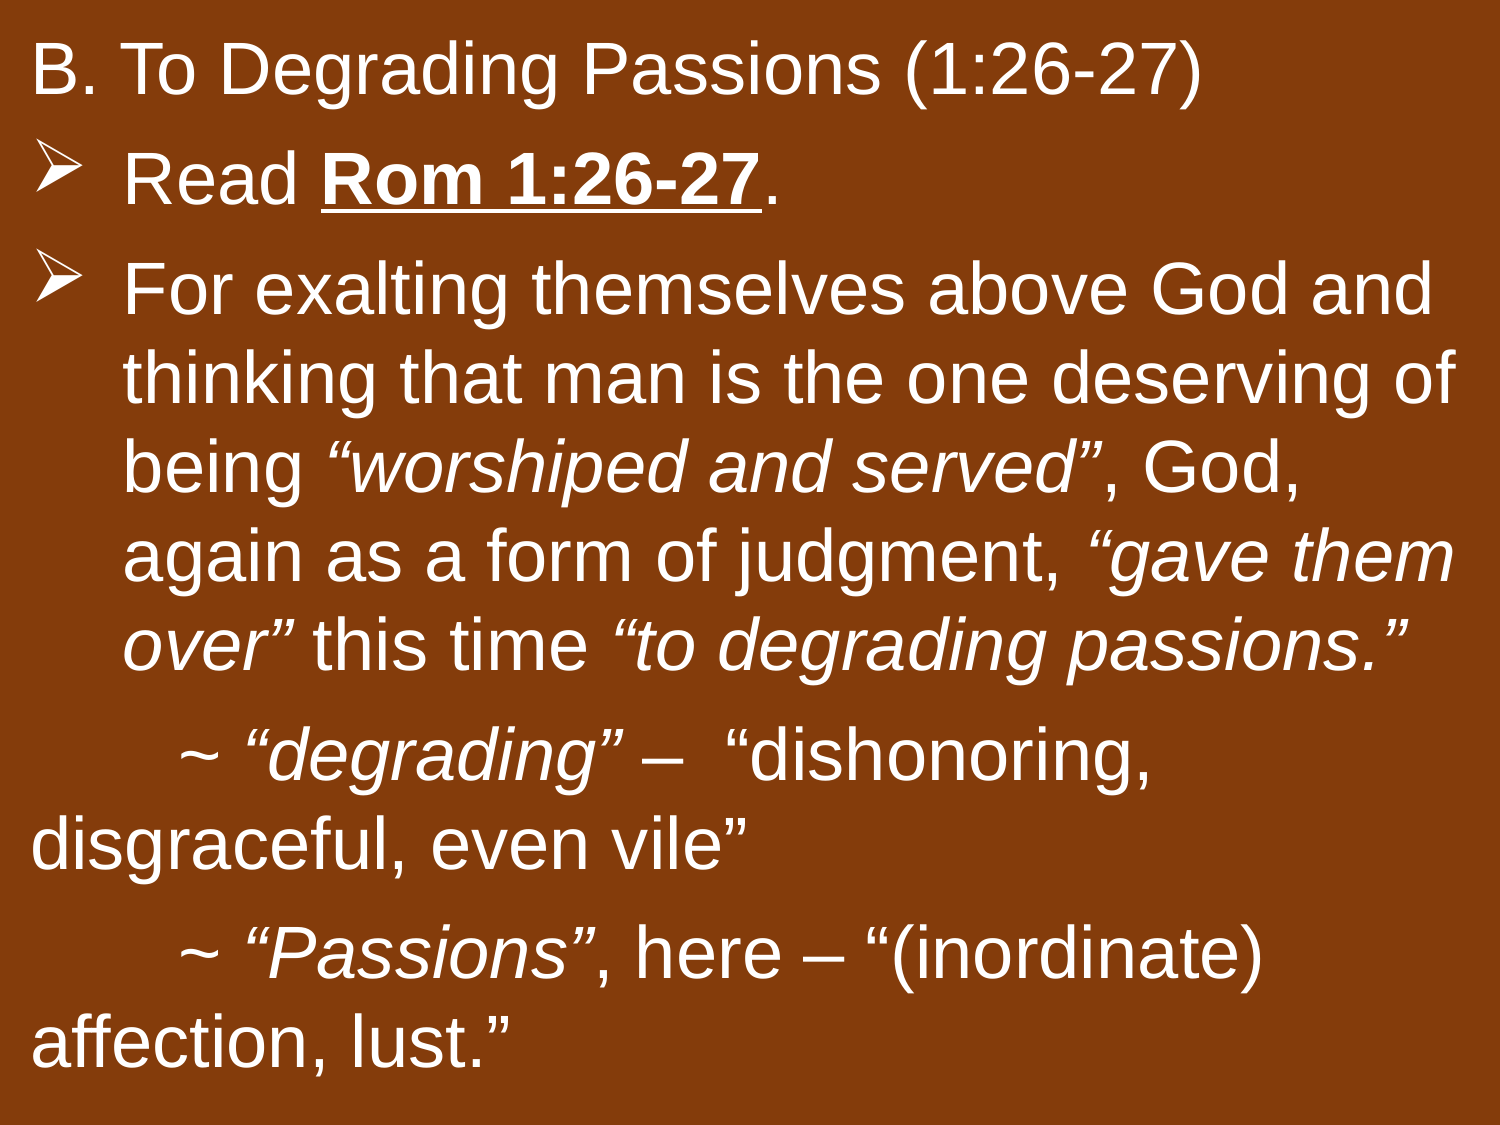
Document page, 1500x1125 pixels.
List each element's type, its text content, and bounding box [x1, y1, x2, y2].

subtitle B. To Degrading Passions (1:26-27) Read Rom 1:26-27. For exalting themselves above God and thinking that man is the one deserving of being “worshiped and served”, God, again as a form of judgment, “gave them over” this time “to degrading passions.” ~ “degrading” – “dishonoring, disgraceful, even vile” ~ “Passions”, here – “(inordinate) affection, lust.” [15, 13, 1485, 1110]
